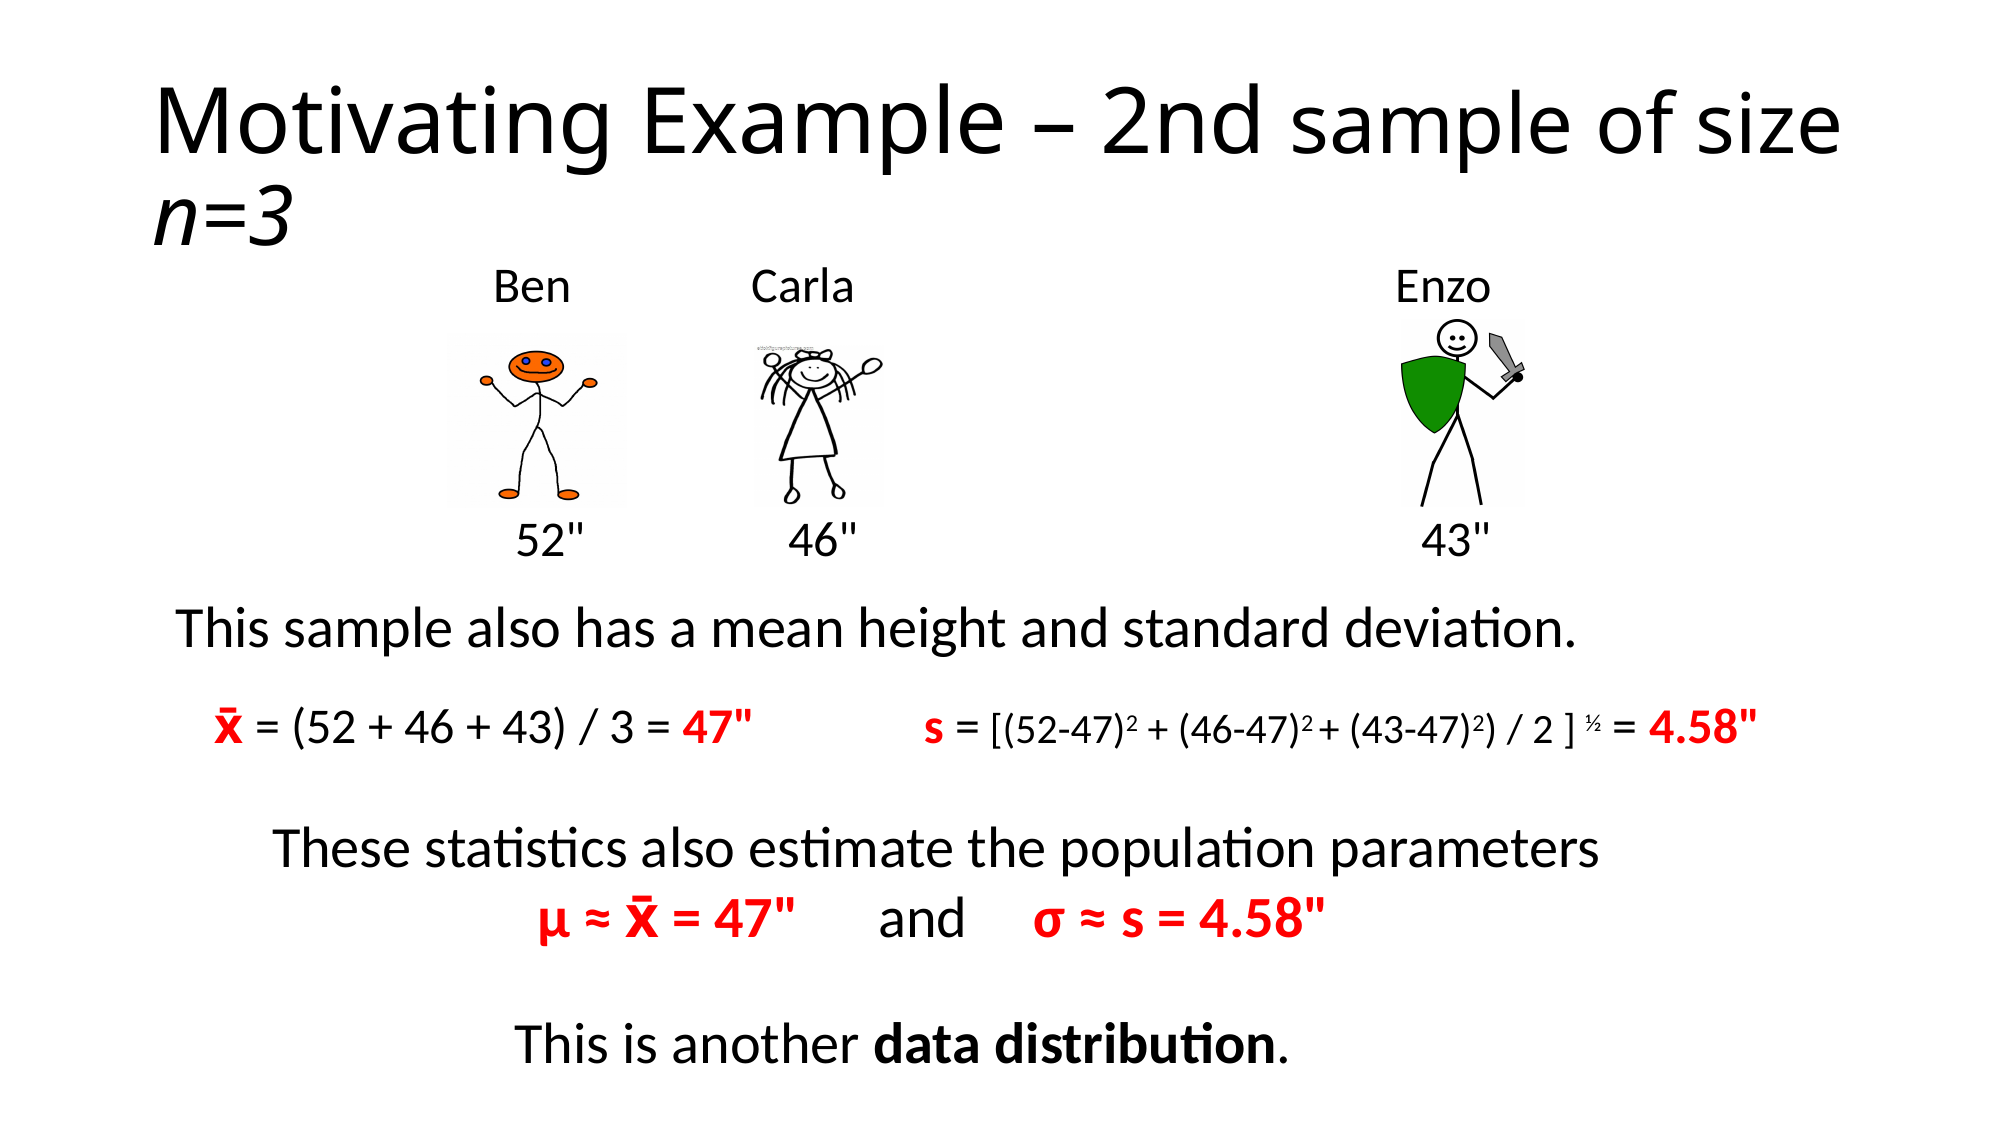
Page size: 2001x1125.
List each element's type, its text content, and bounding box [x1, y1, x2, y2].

text_box These statistics also estimate the population parameters μ ≈ x̄ = 47" and σ ≈ s = 4.58" [257, 801, 1686, 957]
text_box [447, 244, 1554, 576]
text_box This sample also has a mean height and standard deviation. [160, 581, 1820, 667]
text_box x̄ = (52 + 46 + 43) / 3 = 47" [199, 686, 856, 762]
title Motivating Example – 2nd sample of size n=3 [137, 59, 1863, 278]
text_box s = [(52-47)2 + (46-47)2 + (43-47)2) / 2 ] ½ = 4.58" [909, 686, 1932, 762]
text_box This is another data distribution. [499, 998, 1632, 1083]
